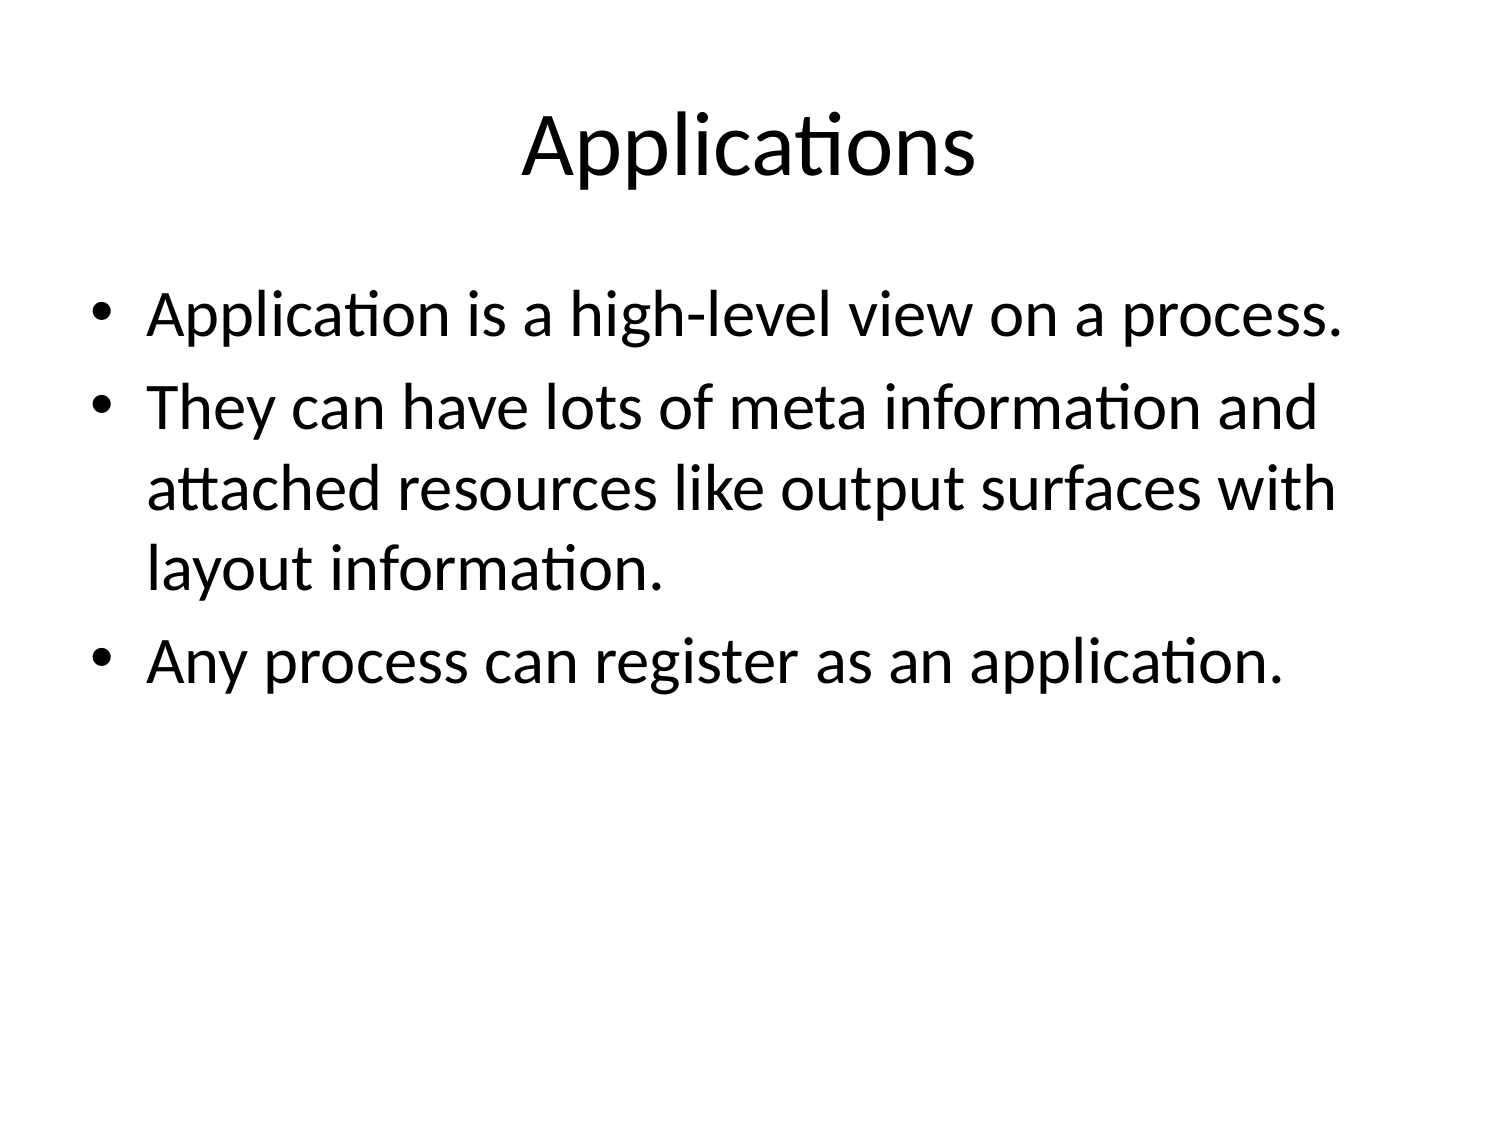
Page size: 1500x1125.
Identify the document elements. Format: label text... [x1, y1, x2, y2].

list Application is a high-level view on a process. They can have lots of meta information and attached resources like output surfaces with layout information. Any process can register as an application. [75, 262, 1425, 1005]
title Applications [75, 45, 1425, 233]
